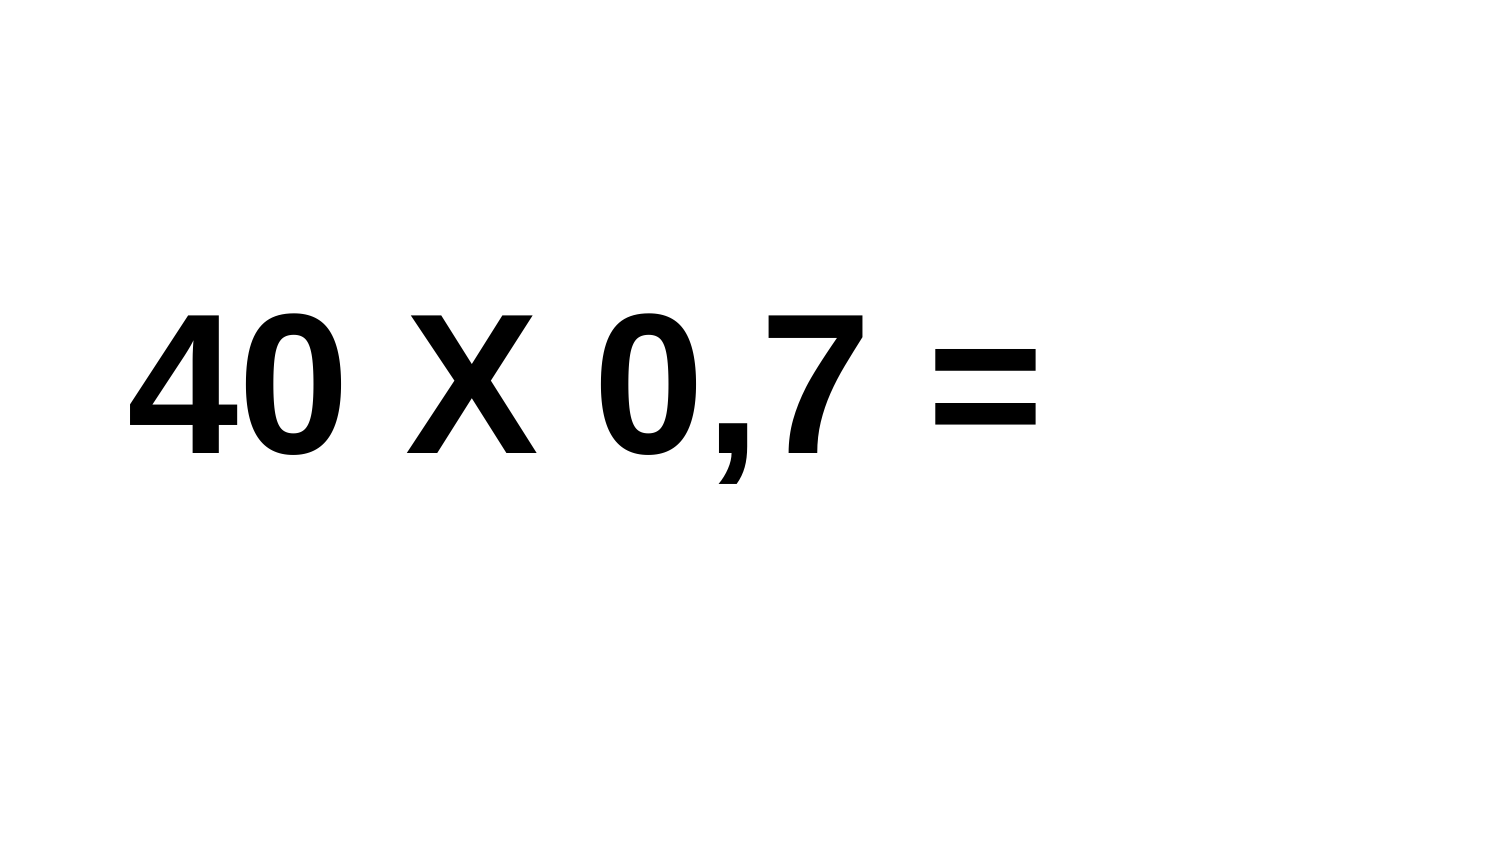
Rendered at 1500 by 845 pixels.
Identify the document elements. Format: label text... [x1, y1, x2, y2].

text_box 40 X 0,7 = [112, 318, 1388, 509]
